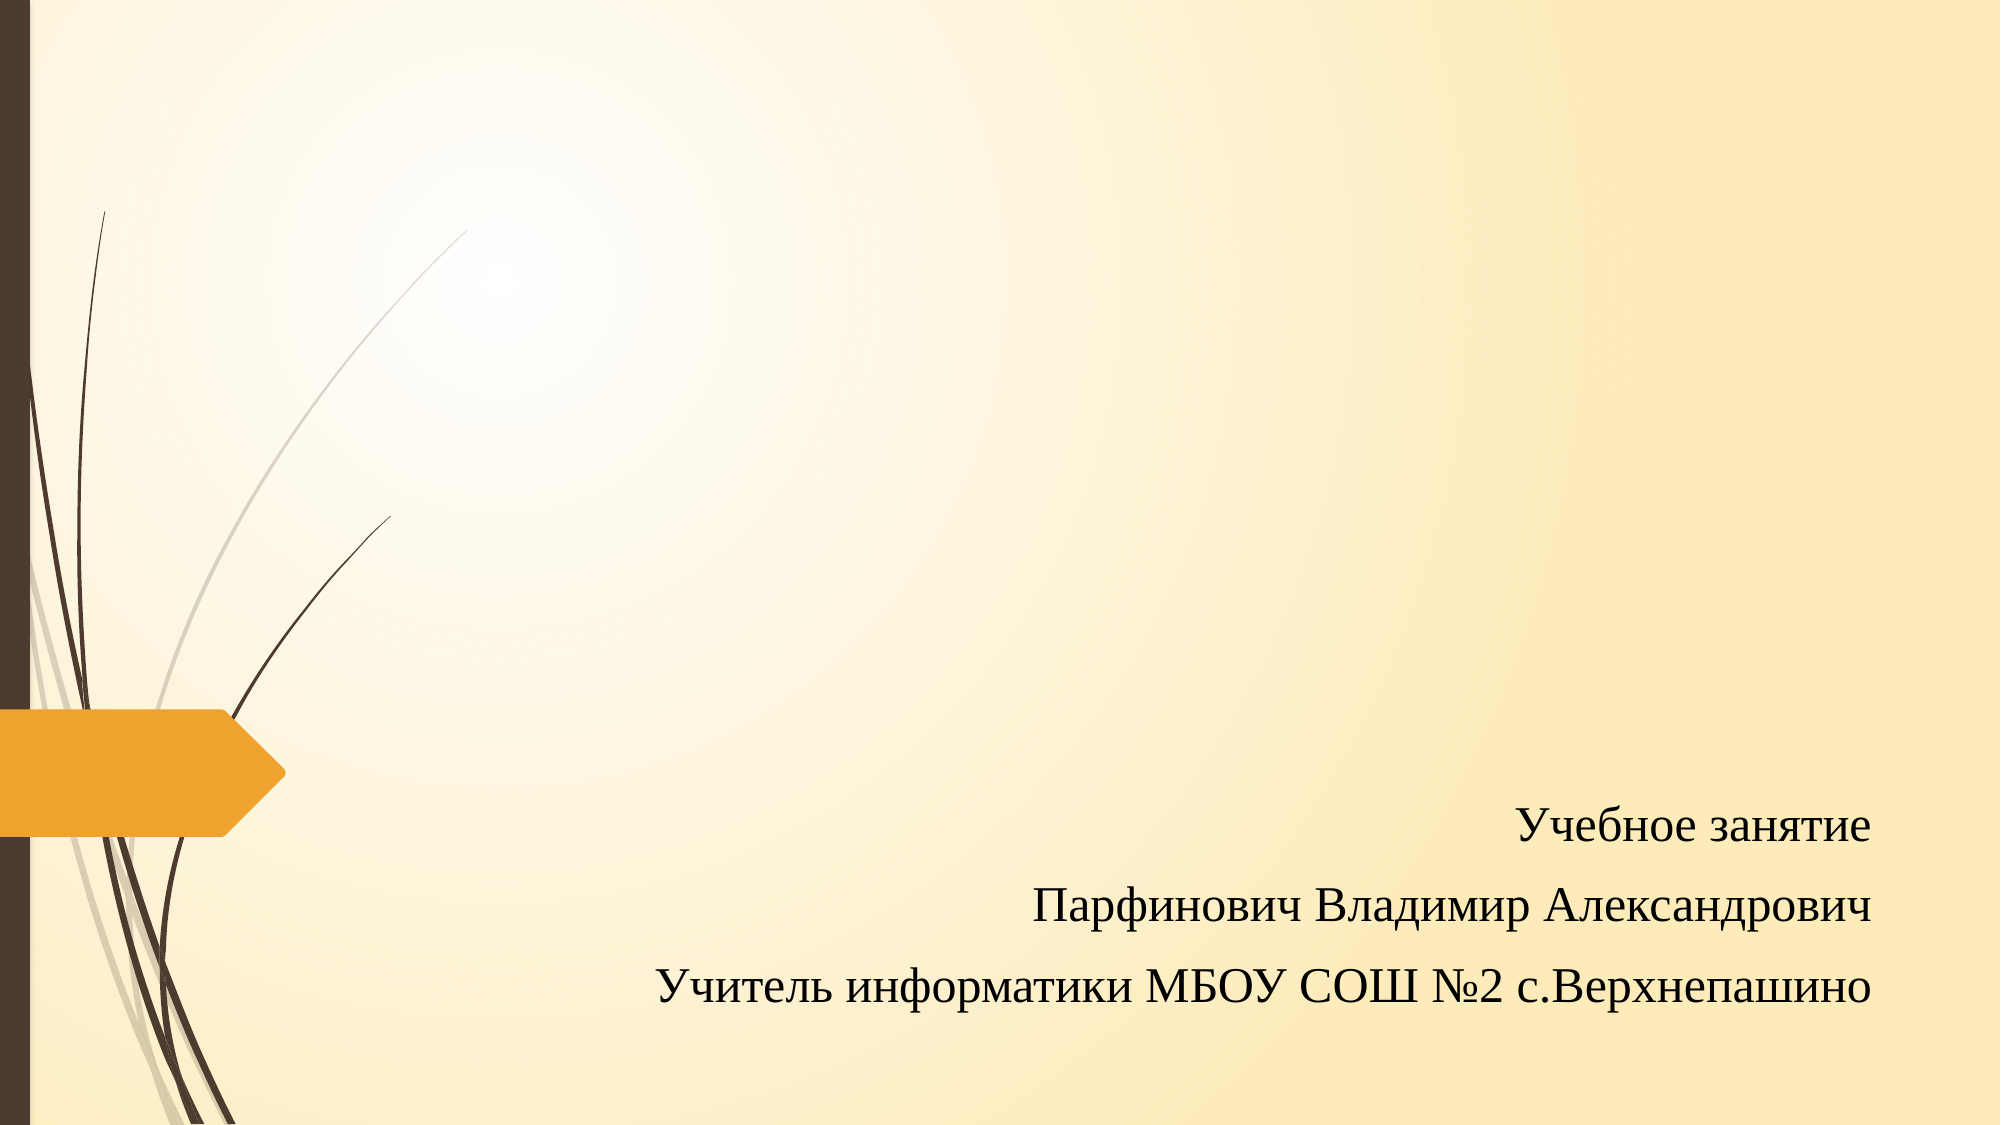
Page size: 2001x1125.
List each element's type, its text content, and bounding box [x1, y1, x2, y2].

subtitle Учебное занятие Парфинович Владимир Александрович Учитель информатики МБОУ СОШ №2 с.Верхнепашино [424, 783, 1888, 969]
